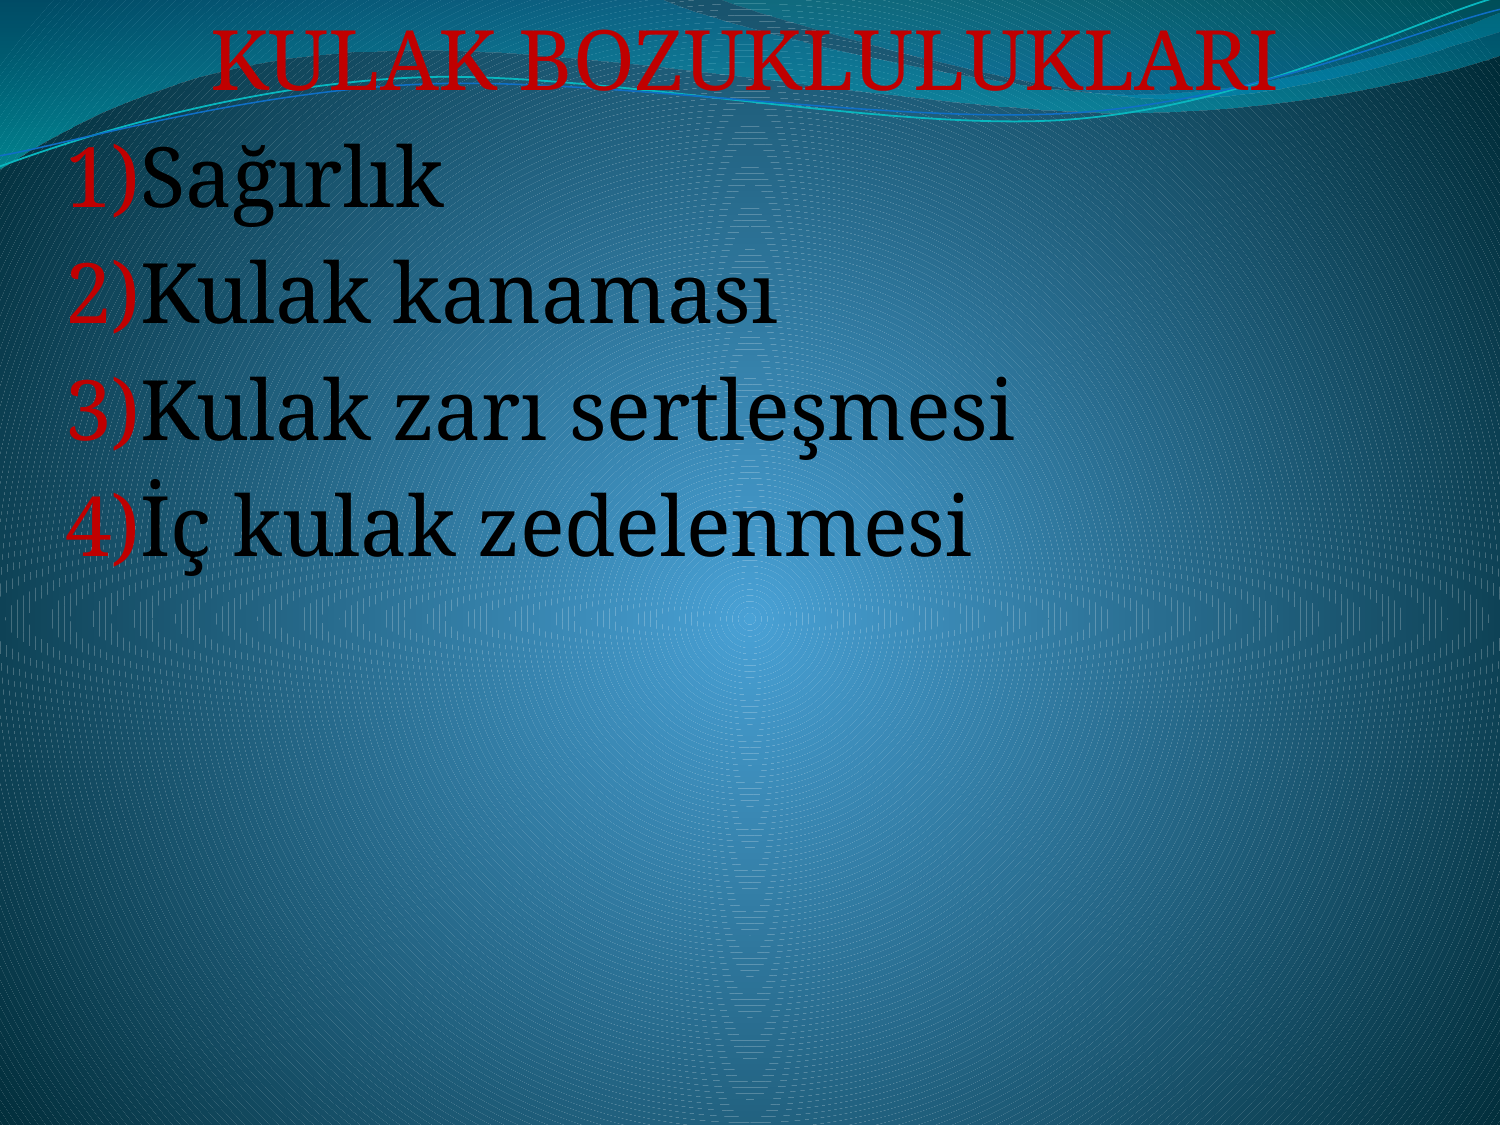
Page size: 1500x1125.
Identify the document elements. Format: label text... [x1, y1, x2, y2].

subtitle KULAK BOZUKLULUKLARI 1)Sağırlık 2)Kulak kanaması 3)Kulak zarı sertleşmesi 4)İç kulak zedelenmesi [0, 0, 1500, 1125]
